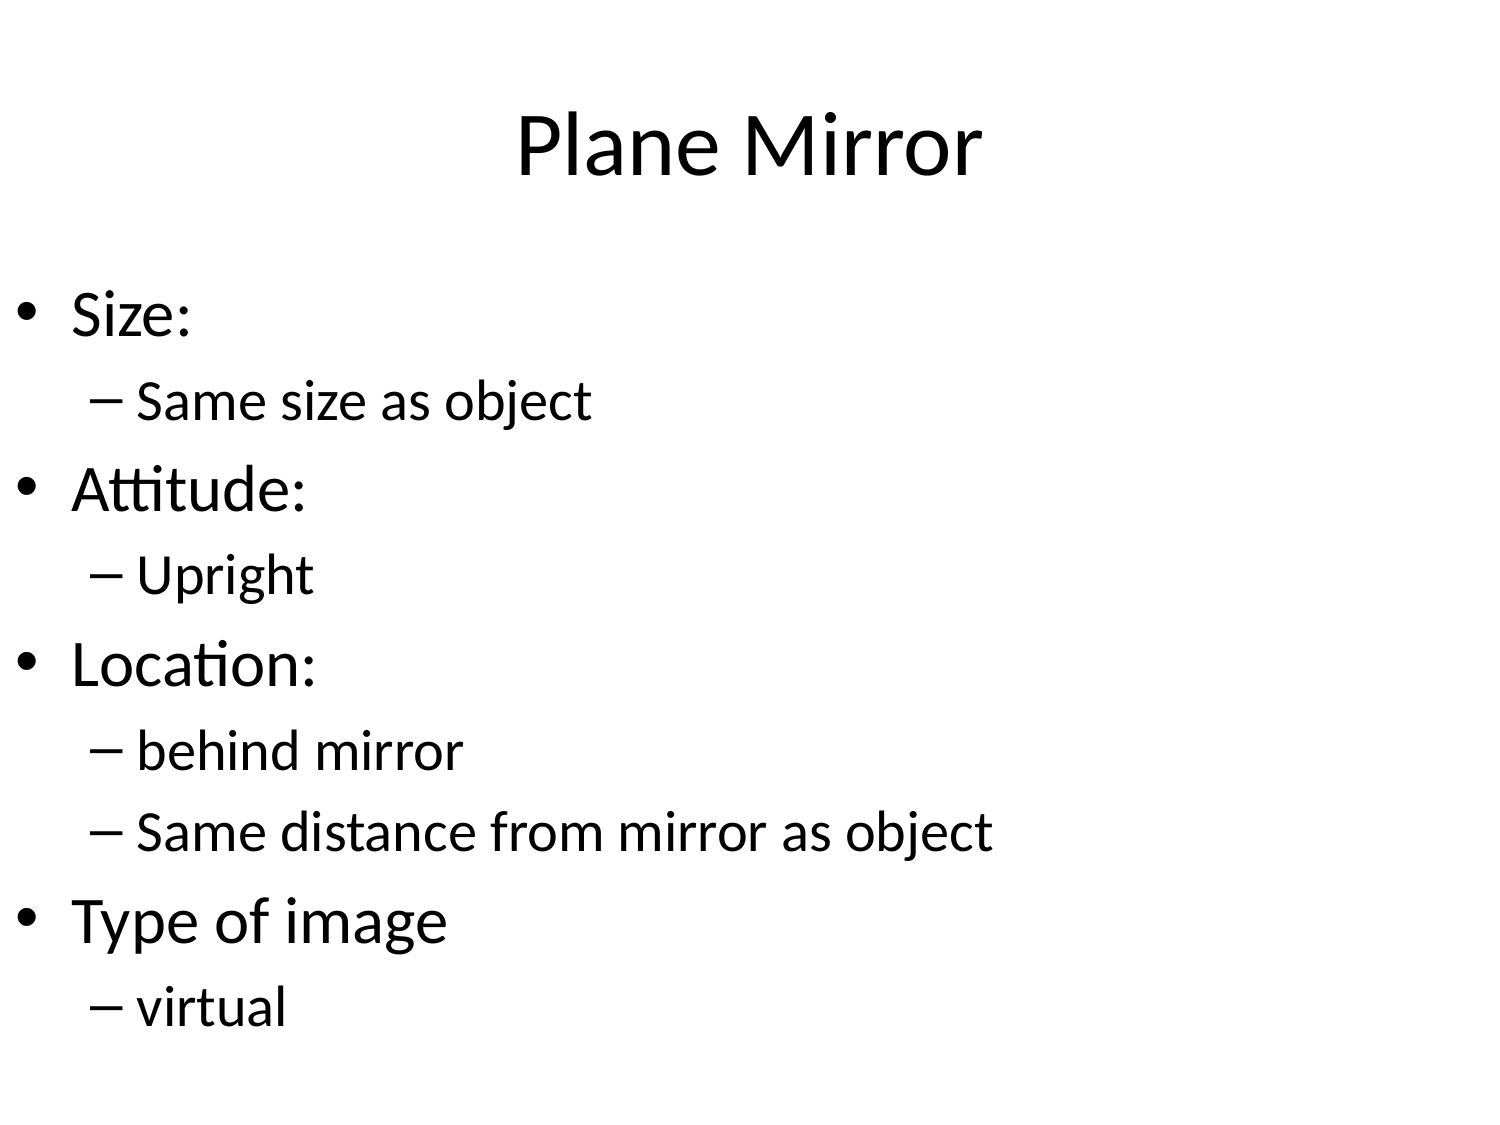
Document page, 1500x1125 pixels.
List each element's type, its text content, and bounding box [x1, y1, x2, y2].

list Size: Same size as object Attitude: Upright Location: behind mirror Same distance from mirror as object Type of image virtual [0, 262, 1500, 1125]
title Plane Mirror [75, 45, 1425, 233]
